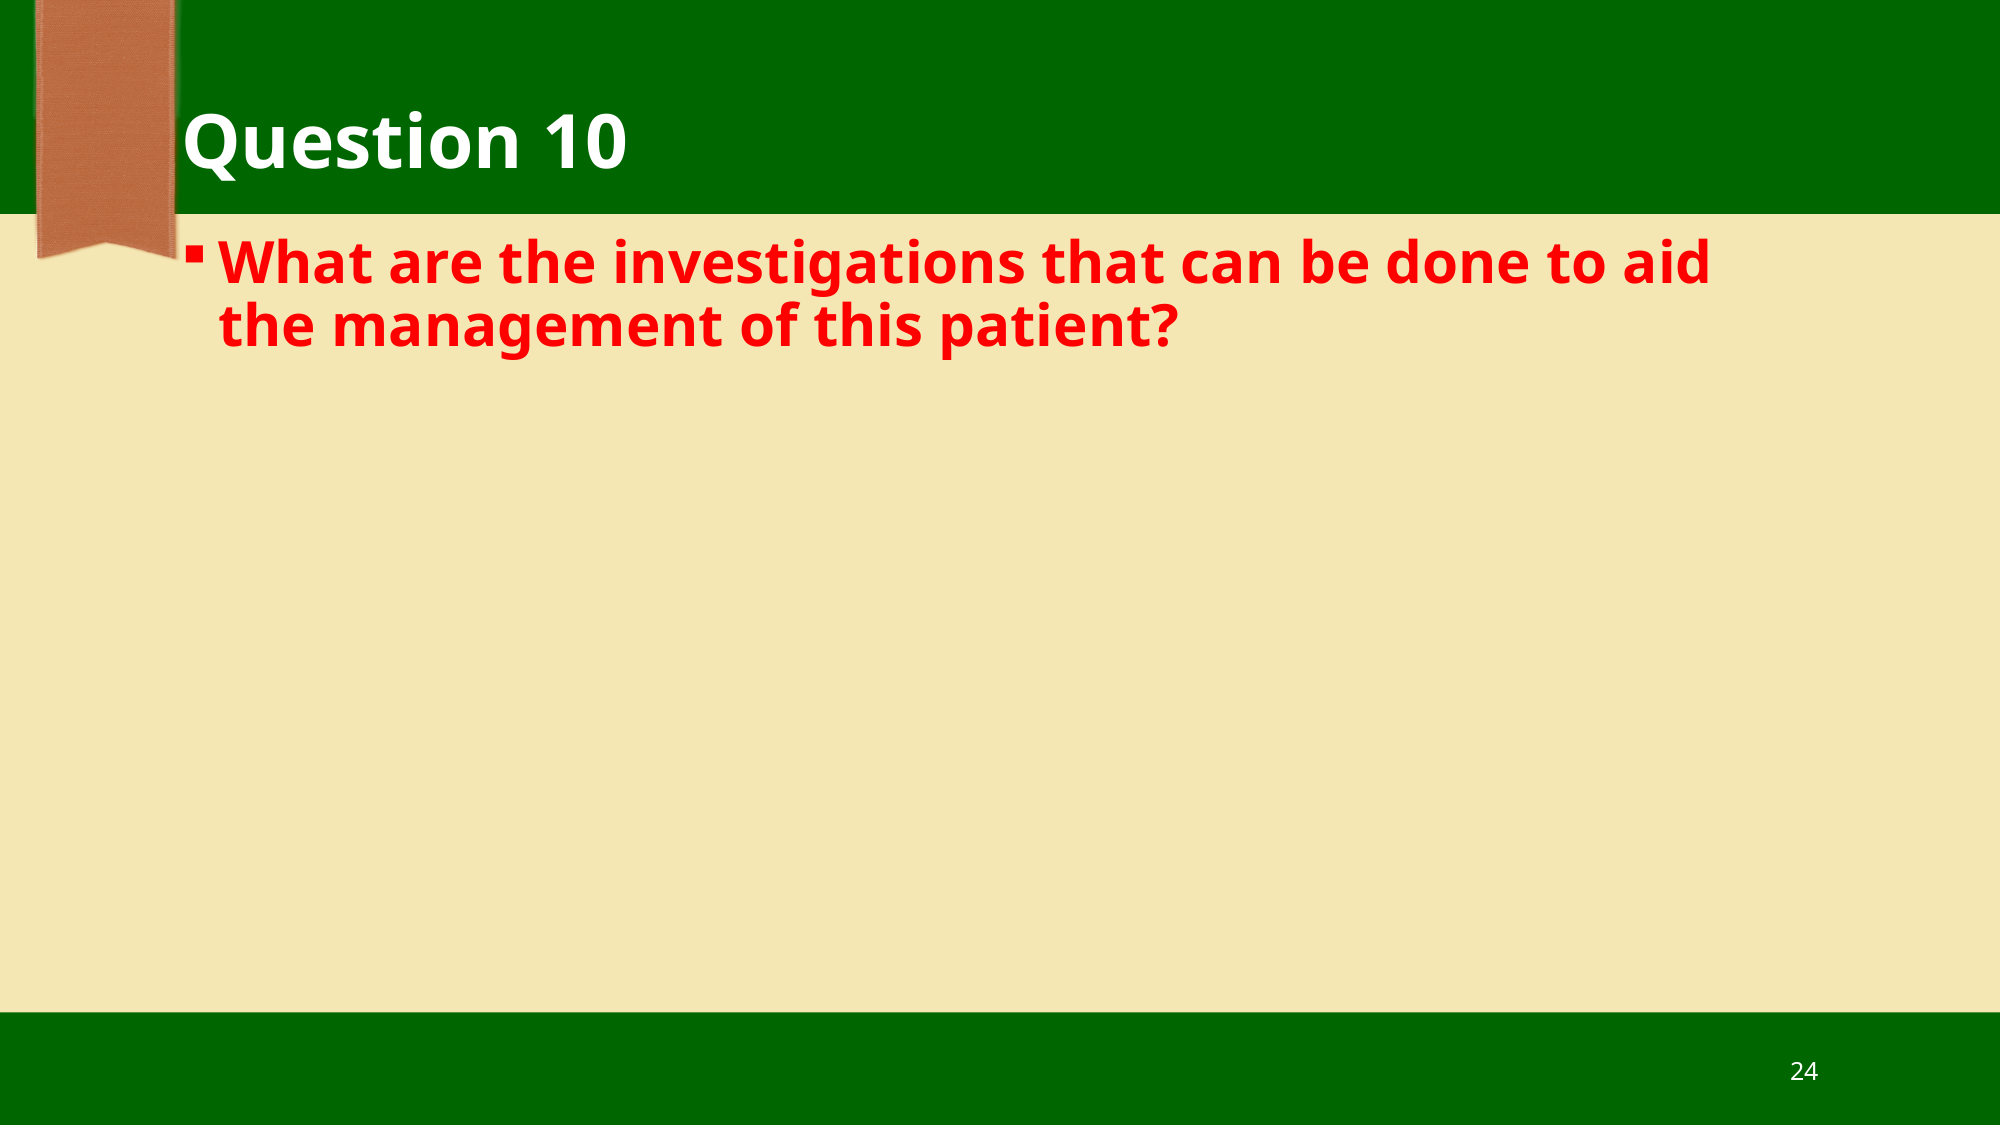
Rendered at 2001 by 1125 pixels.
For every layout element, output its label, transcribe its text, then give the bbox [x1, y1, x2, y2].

title Question 10 [181, 12, 1819, 193]
slide_number 24 [1518, 1042, 1819, 1103]
list What are the investigations that can be done to aid the management of this patient? [181, 225, 1819, 976]
